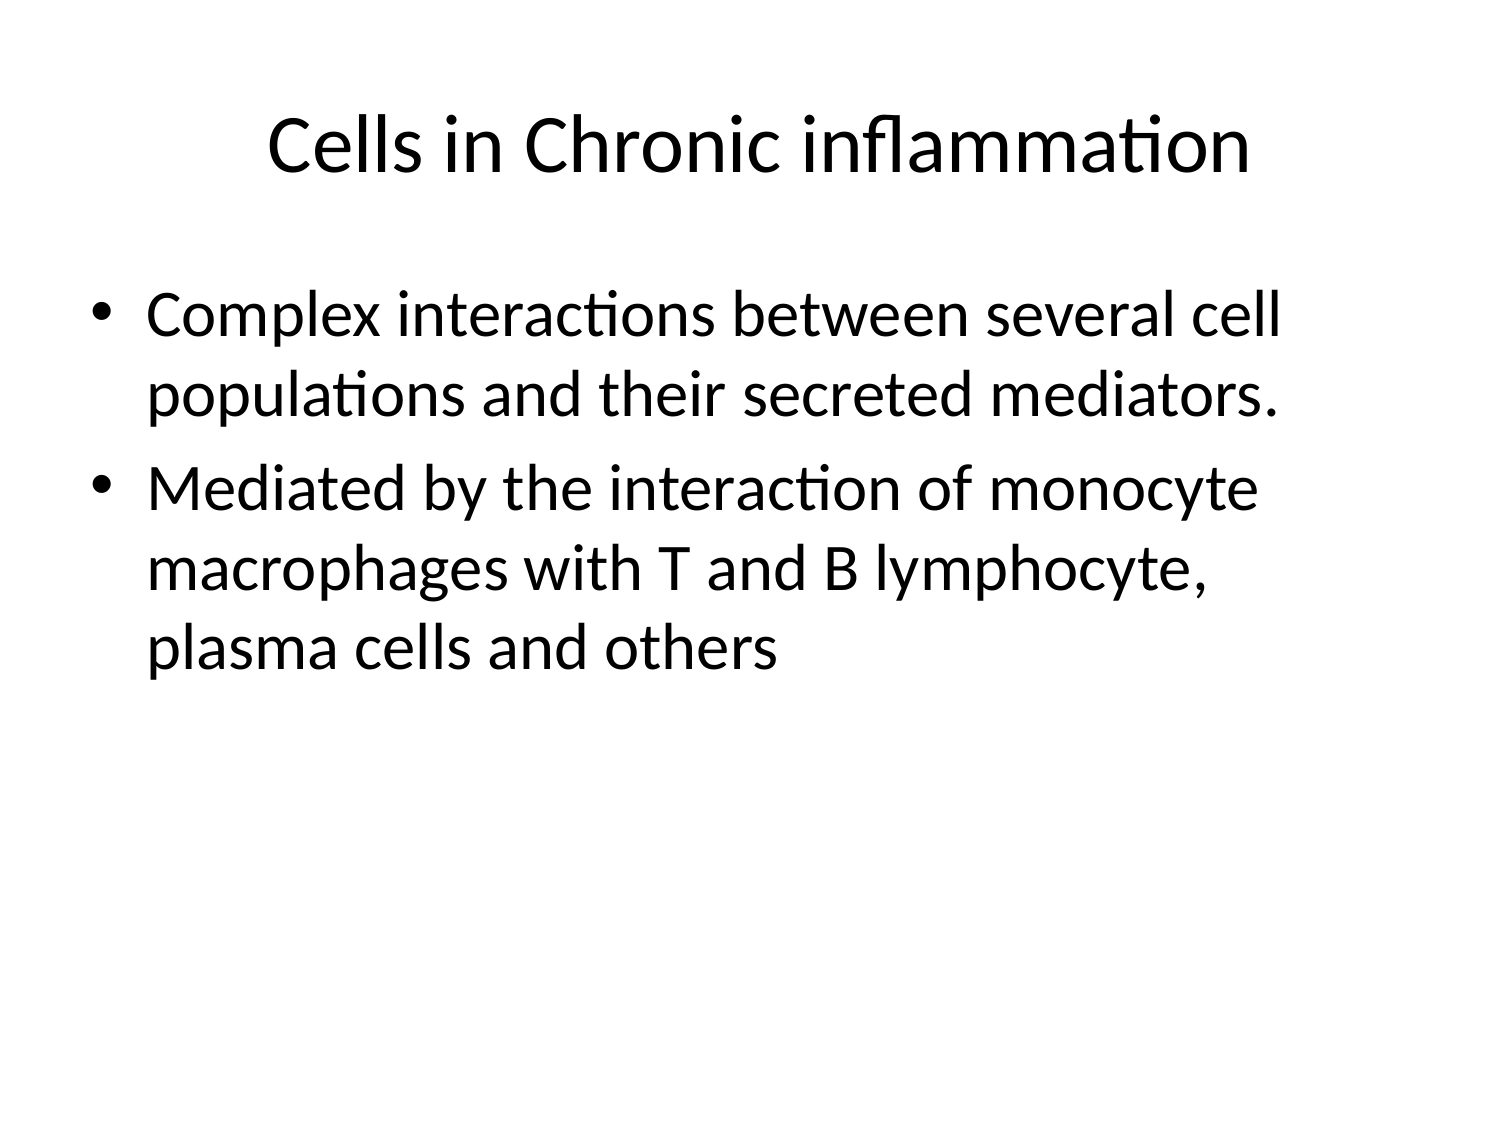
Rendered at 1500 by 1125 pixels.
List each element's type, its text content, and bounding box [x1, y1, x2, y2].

title Cells in Chronic inflammation [75, 45, 1425, 233]
list Complex interactions between several cell populations and their secreted mediators. Mediated by the interaction of monocyte macrophages with T and B lymphocyte, plasma cells and others [75, 262, 1425, 1005]
